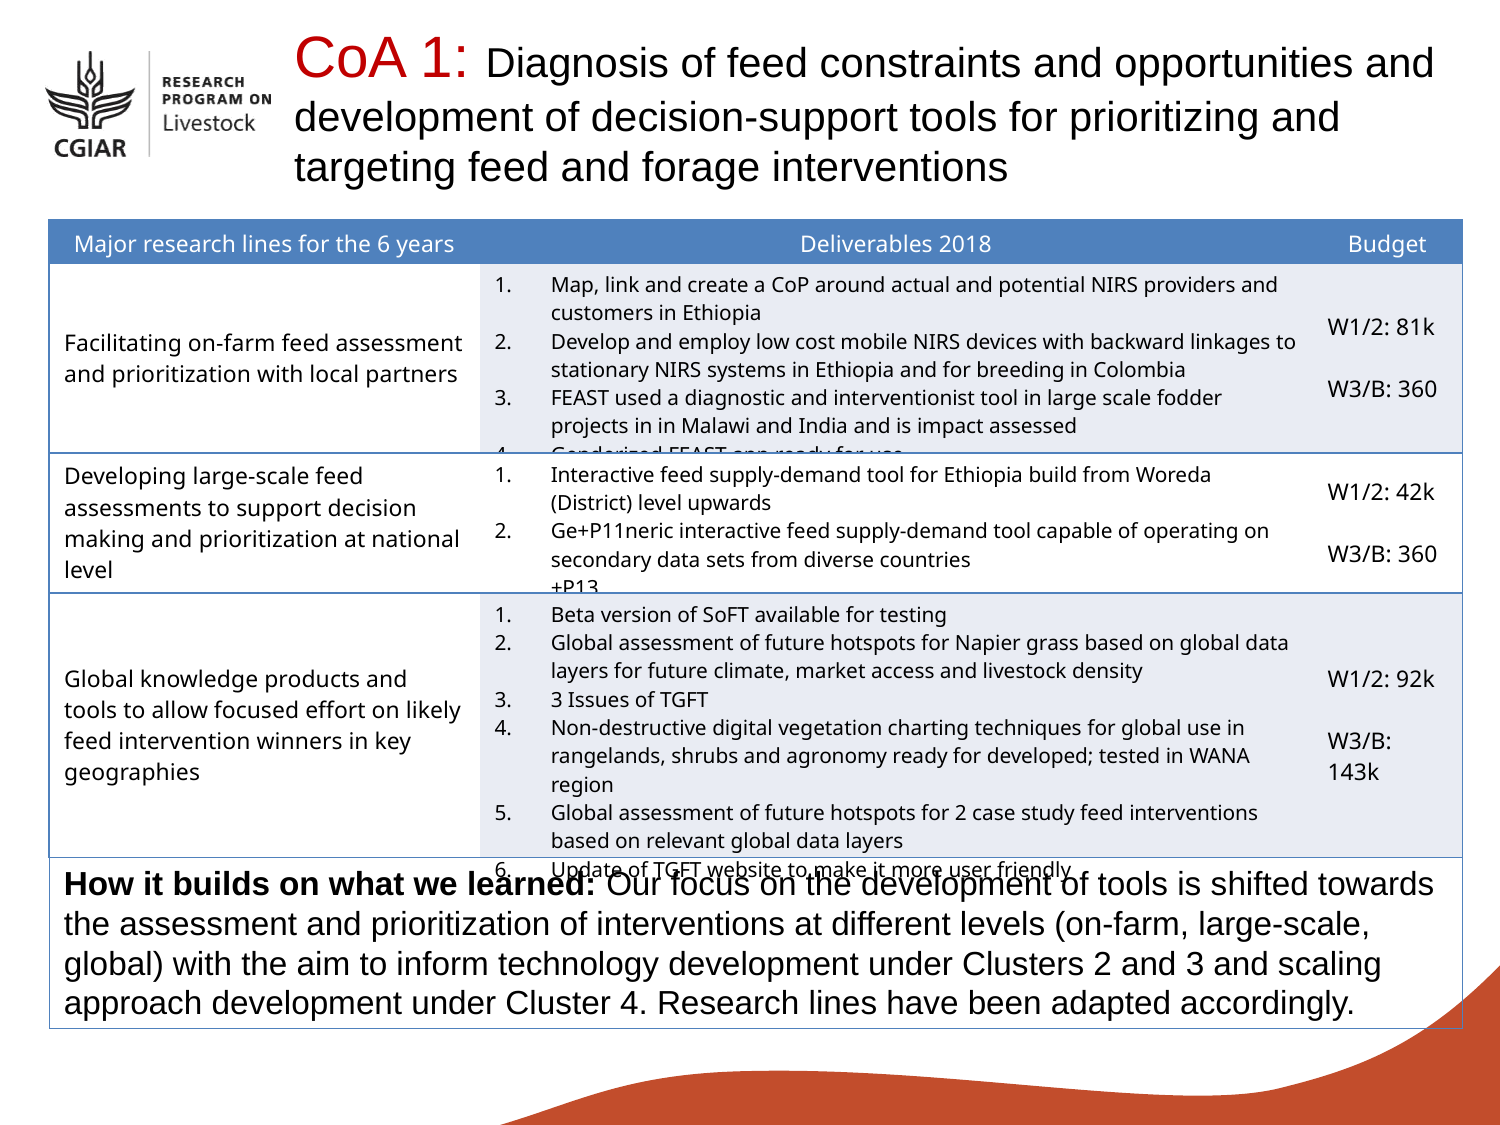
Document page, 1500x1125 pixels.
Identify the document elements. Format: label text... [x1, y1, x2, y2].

table_cell W1/2: 92k W3/B: 143k [1312, 594, 1462, 857]
table_cell Facilitating on-farm feed assessment and prioritization with local partners [50, 264, 480, 452]
table_header Budget [1312, 221, 1462, 262]
picture [45, 51, 271, 157]
table_cell Interactive feed supply-demand tool for Ethiopia build from Woreda (District) level upwards Ge+P11neric interactive feed supply-demand tool capable of operating on secondary data sets from diverse countries +P13 [480, 454, 1312, 592]
table_header Deliverables 2018 [480, 221, 1312, 262]
text_box CoA 1: Diagnosis of feed constraints and opportunities and development of decision-support tools for prioritizing and targeting feed and forage interventions [279, 12, 1467, 200]
text_box How it builds on what we learned: Our focus on the development of tools is shifted towards the assessment and prioritization of interventions at different levels (on-farm, large-scale, global) with the aim to inform technology development under Clusters 2 and 3 and scaling approach development under Cluster 4. Research lines have been adapted accordingly. [49, 858, 1463, 1029]
table_cell Map, link and create a CoP around actual and potential NIRS providers and customers in Ethiopia Develop and employ low cost mobile NIRS devices with backward linkages to stationary NIRS systems in Ethiopia and for breeding in Colombia FEAST used a diagnostic and interventionist tool in large scale fodder projects in in Malawi and India and is impact assessed Genderized FEAST app ready for use [480, 264, 1312, 452]
table_header Major research lines for the 6 years [50, 221, 480, 262]
table_cell W1/2: 81k W3/B: 360 [1312, 264, 1462, 452]
table_cell Developing large-scale feed assessments to support decision making and prioritization at national level [50, 454, 480, 592]
table_cell Beta version of SoFT available for testing Global assessment of future hotspots for Napier grass based on global data layers for future climate, market access and livestock density 3 Issues of TGFT Non-destructive digital vegetation charting techniques for global use in rangelands, shrubs and agronomy ready for developed; tested in WANA region Global assessment of future hotspots for 2 case study feed interventions based on relevant global data layers Update of TGFT website to make it more user friendly [480, 594, 1312, 857]
table_cell W1/2: 42k W3/B: 360 [1312, 454, 1462, 592]
table_cell Global knowledge products and tools to allow focused effort on likely feed intervention winners in key geographies [50, 594, 480, 857]
